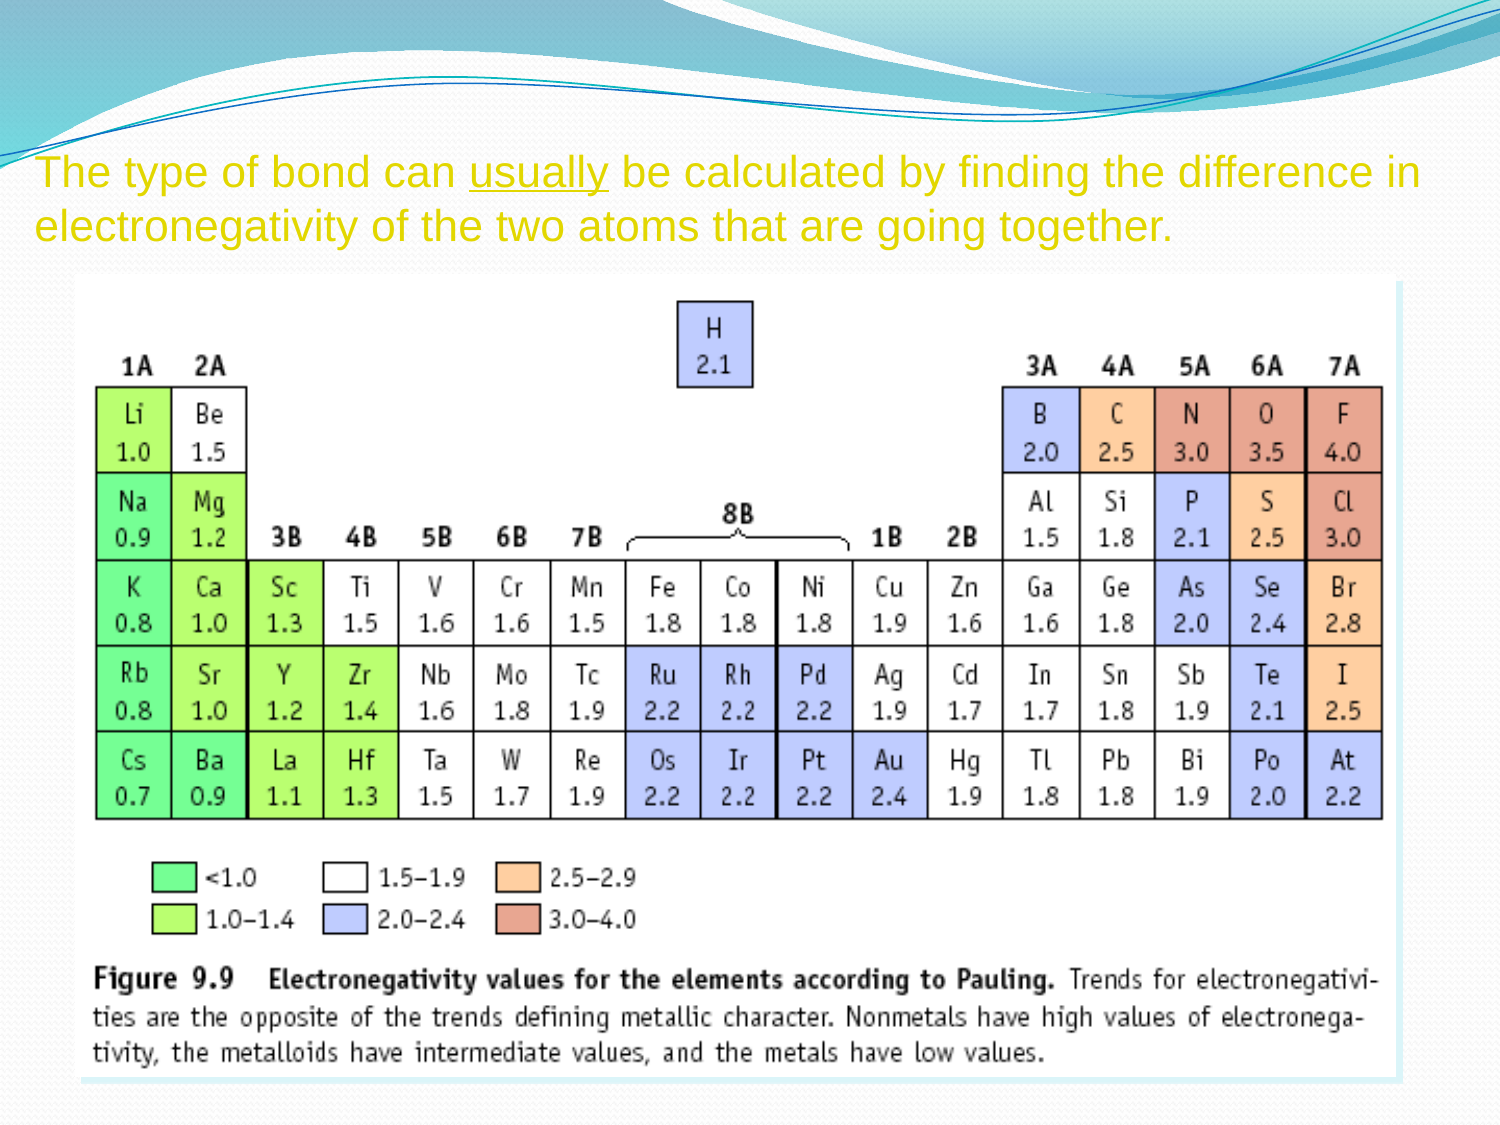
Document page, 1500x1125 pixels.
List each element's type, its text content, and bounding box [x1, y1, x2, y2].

picture [74, 274, 1396, 1078]
title The type of bond can usually be calculated by finding the difference in electronegativity of the two atoms that are going together. [34, 99, 1432, 251]
